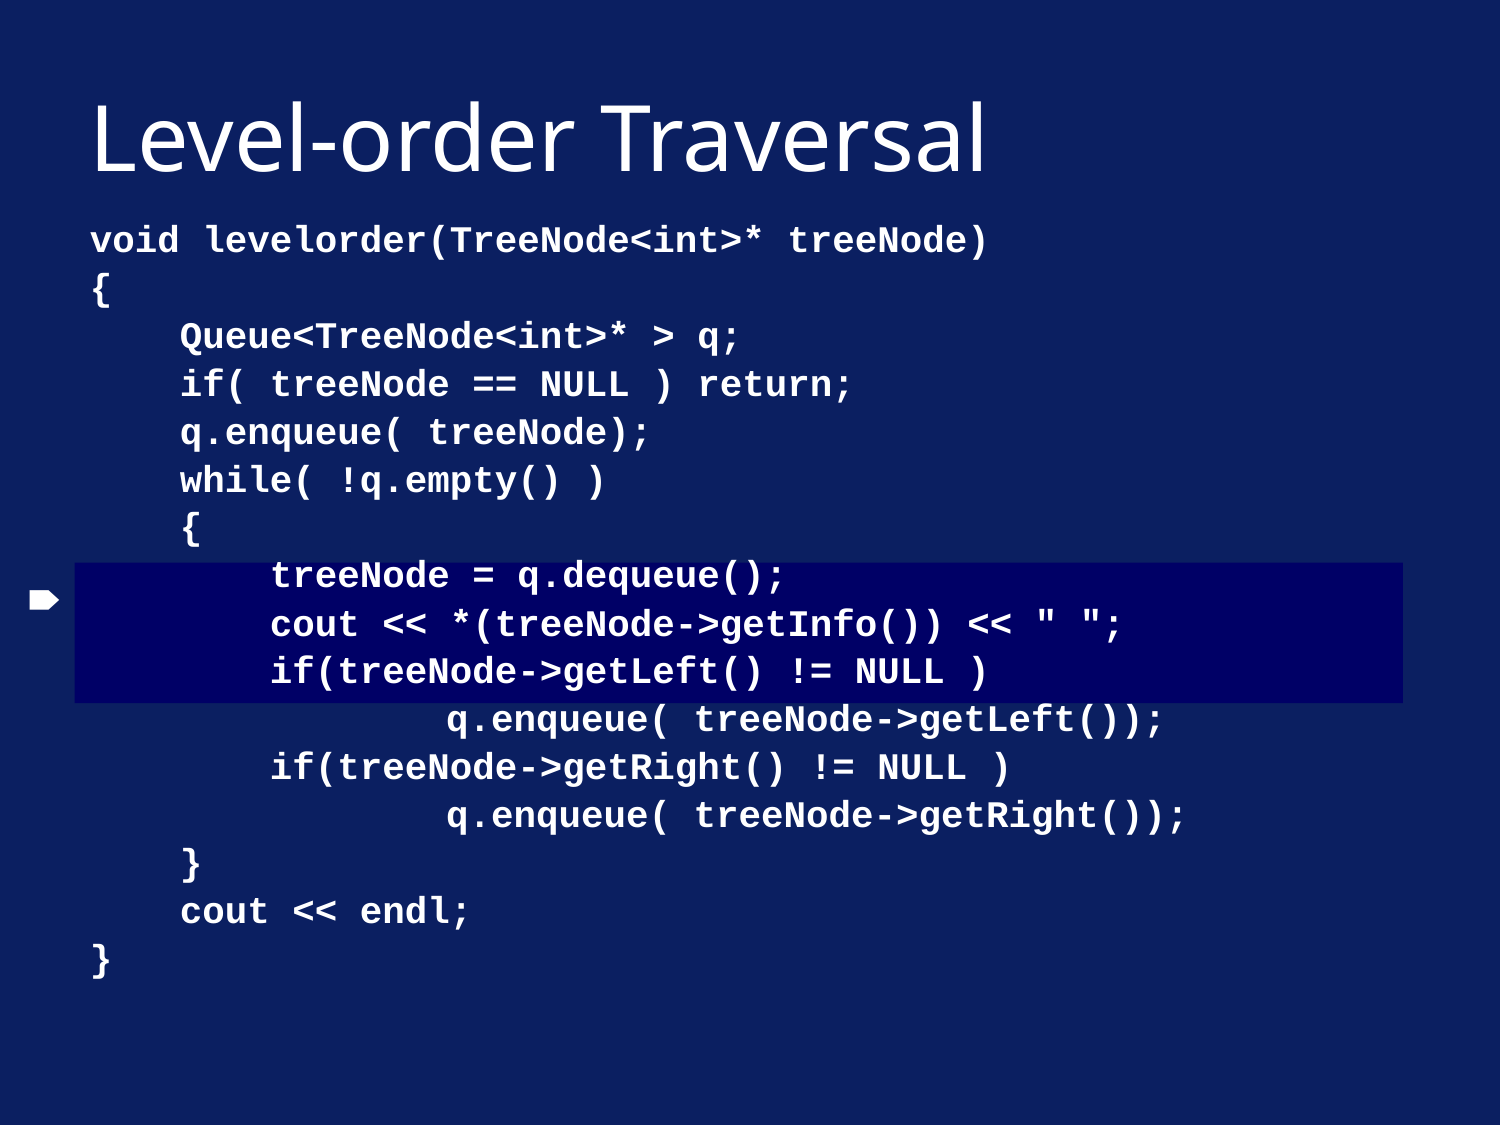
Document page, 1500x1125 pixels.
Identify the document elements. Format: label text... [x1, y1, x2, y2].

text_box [12, 562, 1404, 704]
list void levelorder(TreeNode<int>* treeNode) { Queue<TreeNode<int>* > q; if( treeNode == NULL ) return; q.enqueue( treeNode); while( !q.empty() ) { treeNode = q.dequeue(); cout << *(treeNode->getInfo()) << " "; if(treeNode->getLeft() != NULL ) q.enqueue( treeNode->getLeft()); if(treeNode->getRight() != NULL ) q.enqueue( treeNode->getRight()); } cout << endl; } [74, 212, 1425, 1063]
title Level-order Traversal [74, 59, 1425, 210]
